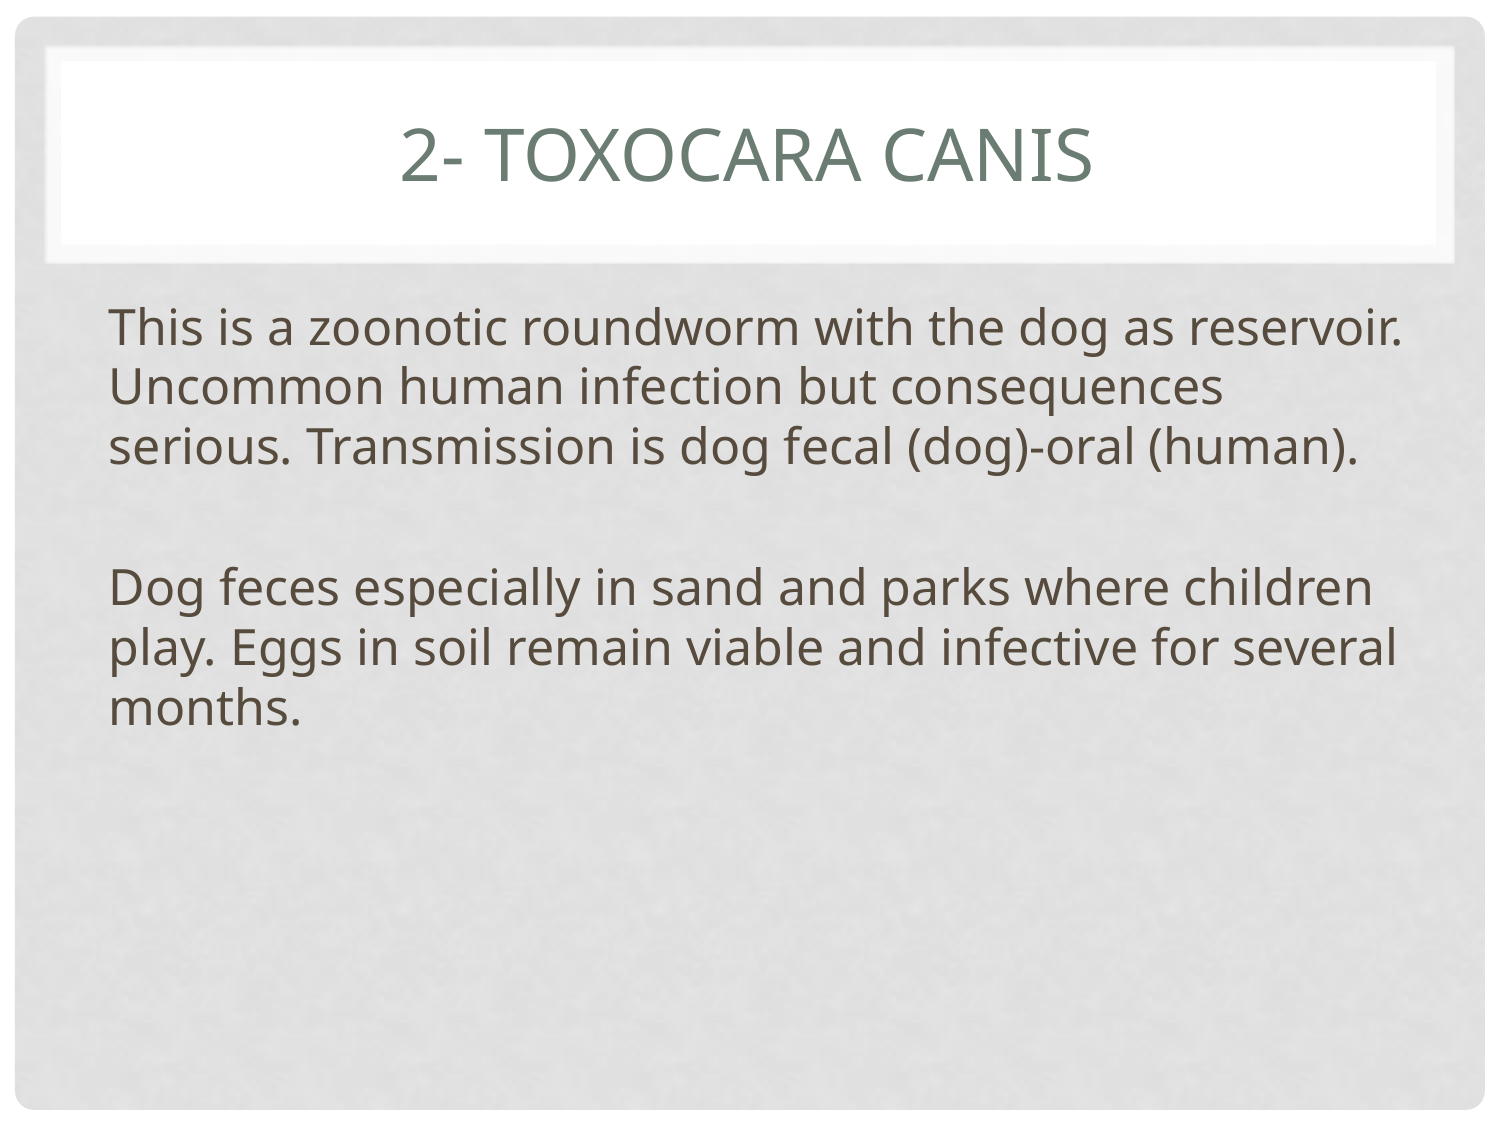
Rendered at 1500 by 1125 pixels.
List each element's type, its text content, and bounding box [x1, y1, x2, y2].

title 2- Toxocara Canis [69, 66, 1425, 238]
list This is a zoonotic roundworm with the dog as reservoir. Uncommon human infection but consequences serious. Transmission is dog fecal (dog)-oral (human). Dog feces especially in sand and parks where children play. Eggs in soil remain viable and infective for several months. [75, 287, 1425, 1005]
